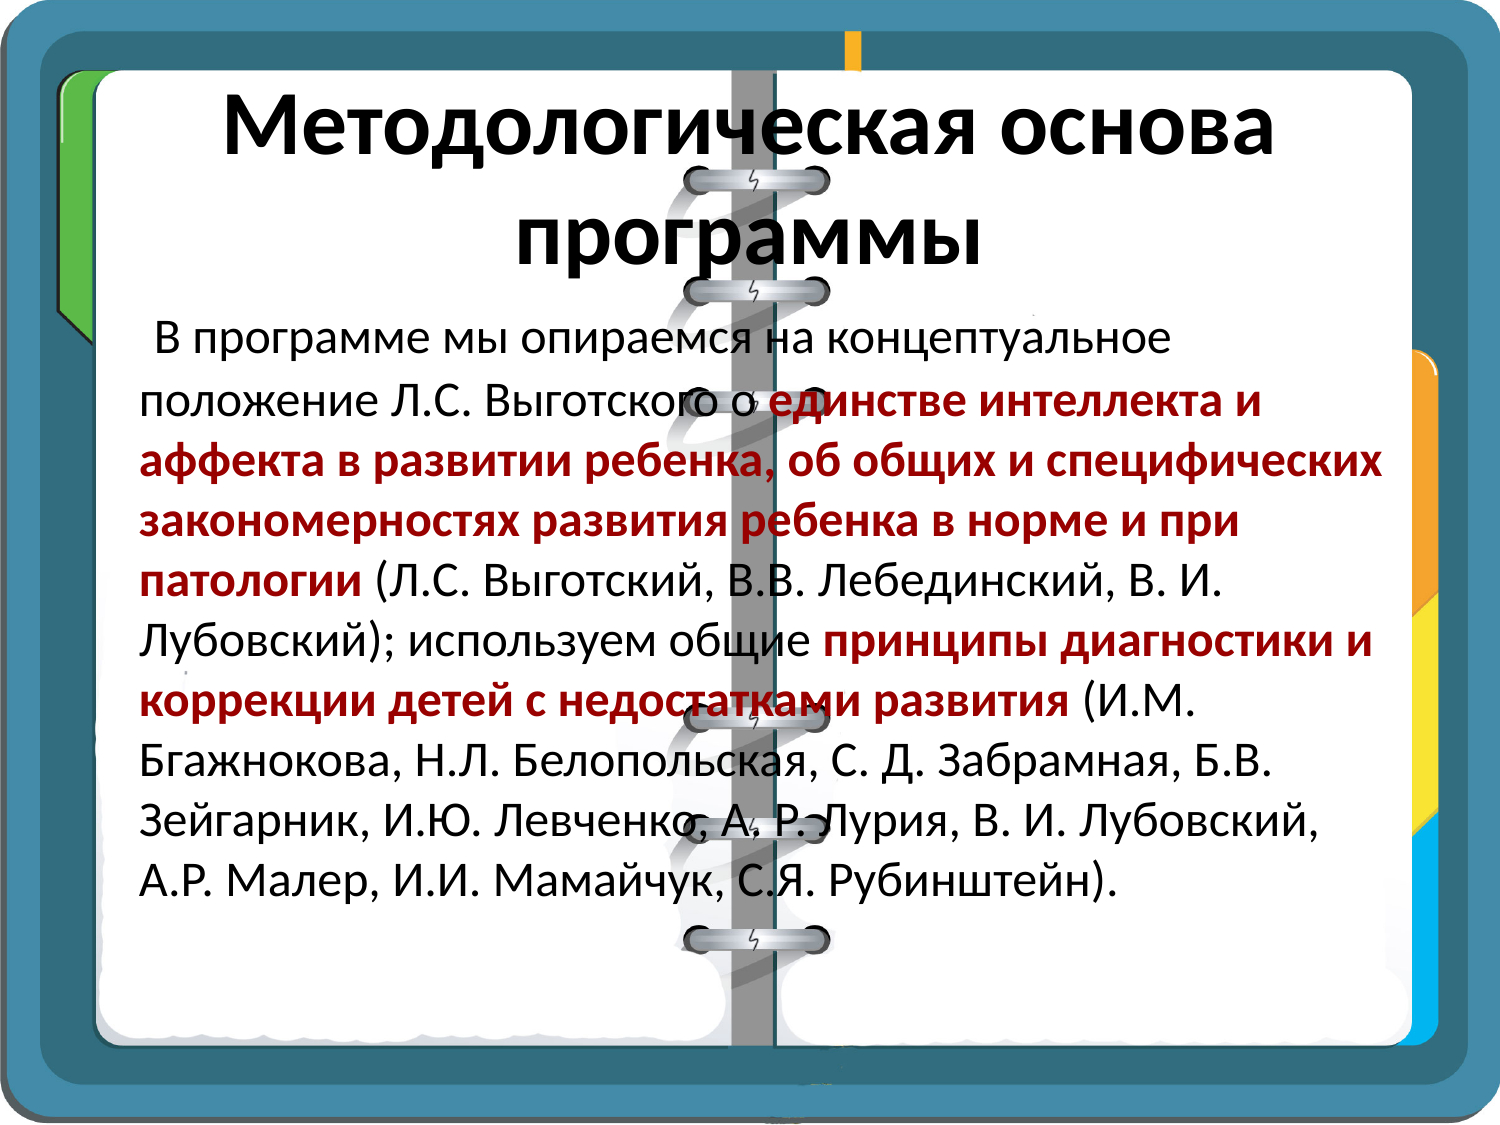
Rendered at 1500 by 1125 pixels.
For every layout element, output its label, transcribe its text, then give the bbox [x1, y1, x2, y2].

picture [0, 0, 1500, 1125]
list В программе мы опираемся на концептуальное положение Л.С. Выготского о единстве интеллекта и аффекта в развитии ребенка, об общих и специфических закономерностях развития ребенка в норме и при патологии (Л.С. Выготский, В.В. Лебединский, В. И. Лубовский); используем общие принципы диагностики и коррекции детей с недостатками развития (И.М. Бгажнокова, Н.Л. Белопольская, С. Д. Забрамная, Б.В. Зейгарник, И.Ю. Левченко, А. Р. Лурия, В. И. Лубовский, А.Р. Малер, И.И. Мамайчук, С.Я. Рубинштейн). [123, 278, 1400, 1022]
title Методологическая основа программы [75, 78, 1425, 268]
